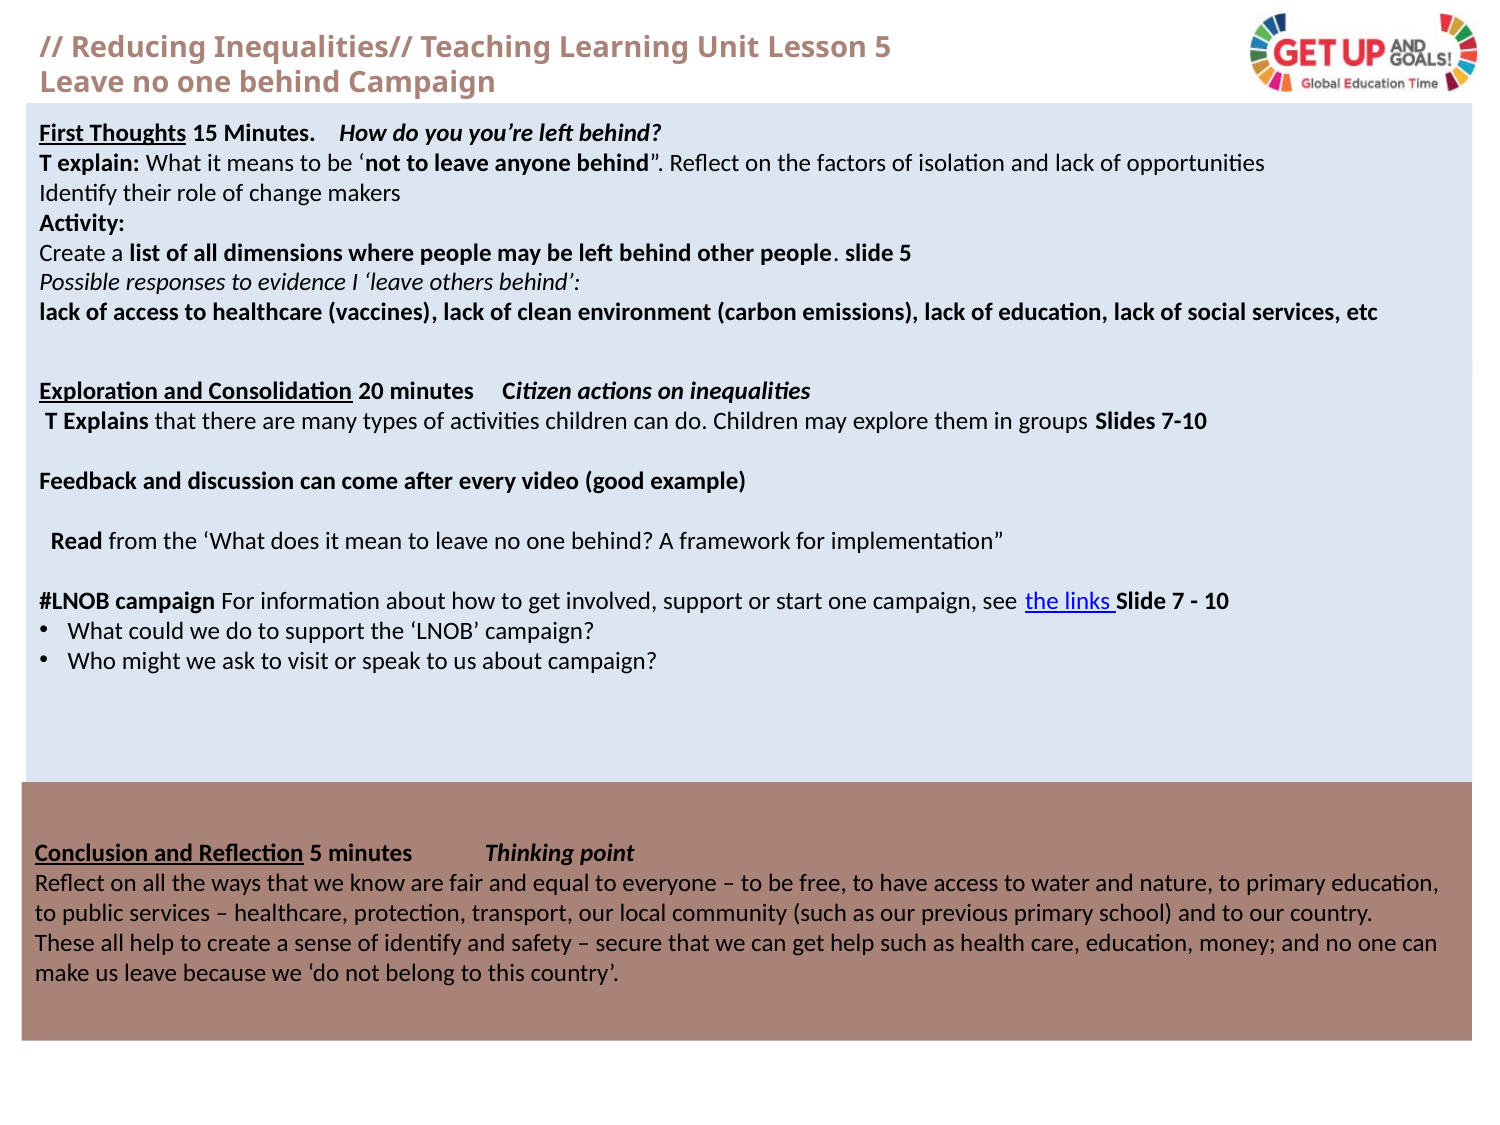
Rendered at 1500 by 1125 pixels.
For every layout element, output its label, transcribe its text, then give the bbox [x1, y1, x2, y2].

text_box Exploration and Consolidation 20 minutes Citizen actions on inequalities T Explains that there are many types of activities children can do. Children may explore them in groups Slides 7-10 Feedback and discussion can come after every video (good example) Read from the ‘What does it mean to leave no one behind? A framework for implementation” #LNOB campaign For information about how to get involved, support or start one campaign, see the links Slide 7 - 10 What could we do to support the ‘LNOB’ campaign? Who might we ask to visit or speak to us about campaign? [26, 361, 1473, 783]
picture [1250, 13, 1478, 92]
text_box First Thoughts 15 Minutes. How do you you’re left behind? T explain: What it means to be ‘not to leave anyone behind”. Reflect on the factors of isolation and lack of opportunities Identify their role of change makers Activity: Create a list of all dimensions where people may be left behind other people. slide 5 Possible responses to evidence I ‘leave others behind’: lack of access to healthcare (vaccines), lack of clean environment (carbon emissions), lack of education, lack of social services, etc [26, 103, 1473, 361]
text_box // Reducing Inequalities// Teaching Learning Unit Lesson 5 Leave no one behind Campaign [26, 15, 1234, 102]
text_box Conclusion and Reflection 5 minutes Thinking point Reflect on all the ways that we know are fair and equal to everyone – to be free, to have access to water and nature, to primary education, to public services – healthcare, protection, transport, our local community (such as our previous primary school) and to our country. These all help to create a sense of identify and safety – secure that we can get help such as health care, education, money; and no one can make us leave because we ‘do not belong to this country’. [21, 782, 1472, 1041]
